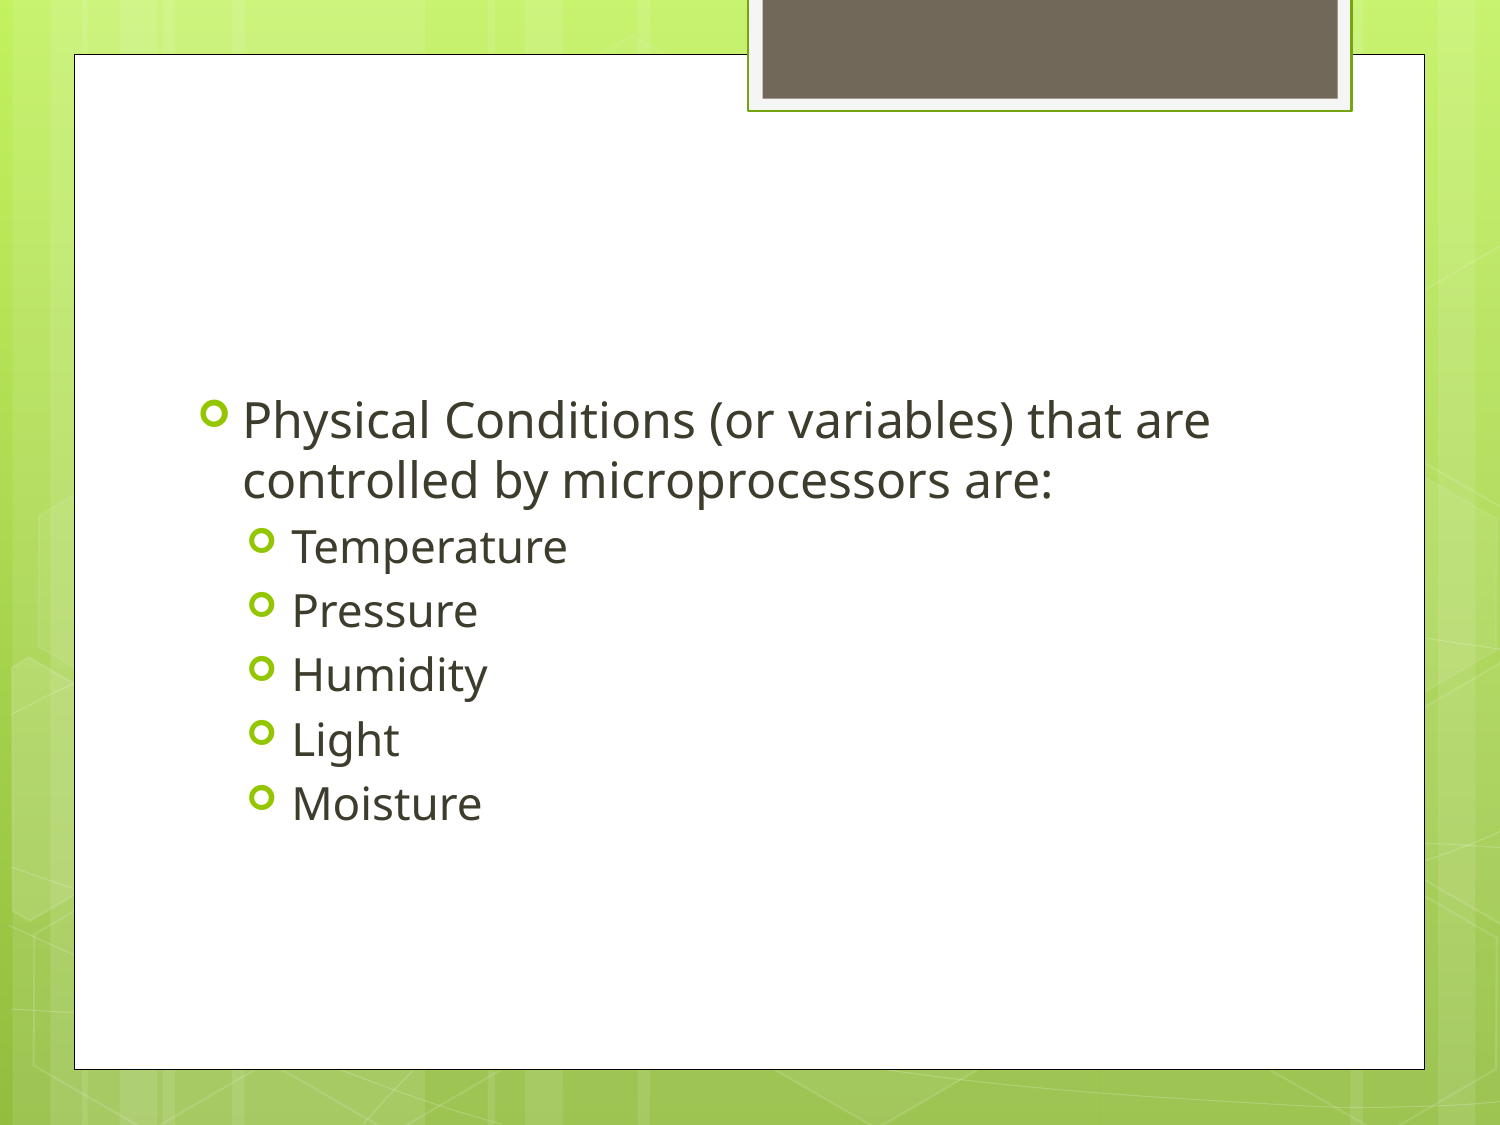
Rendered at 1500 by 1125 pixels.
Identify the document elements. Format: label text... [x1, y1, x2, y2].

list Physical Conditions (or variables) that are controlled by microprocessors are: Temperature Pressure Humidity Light Moisture [171, 381, 1283, 957]
